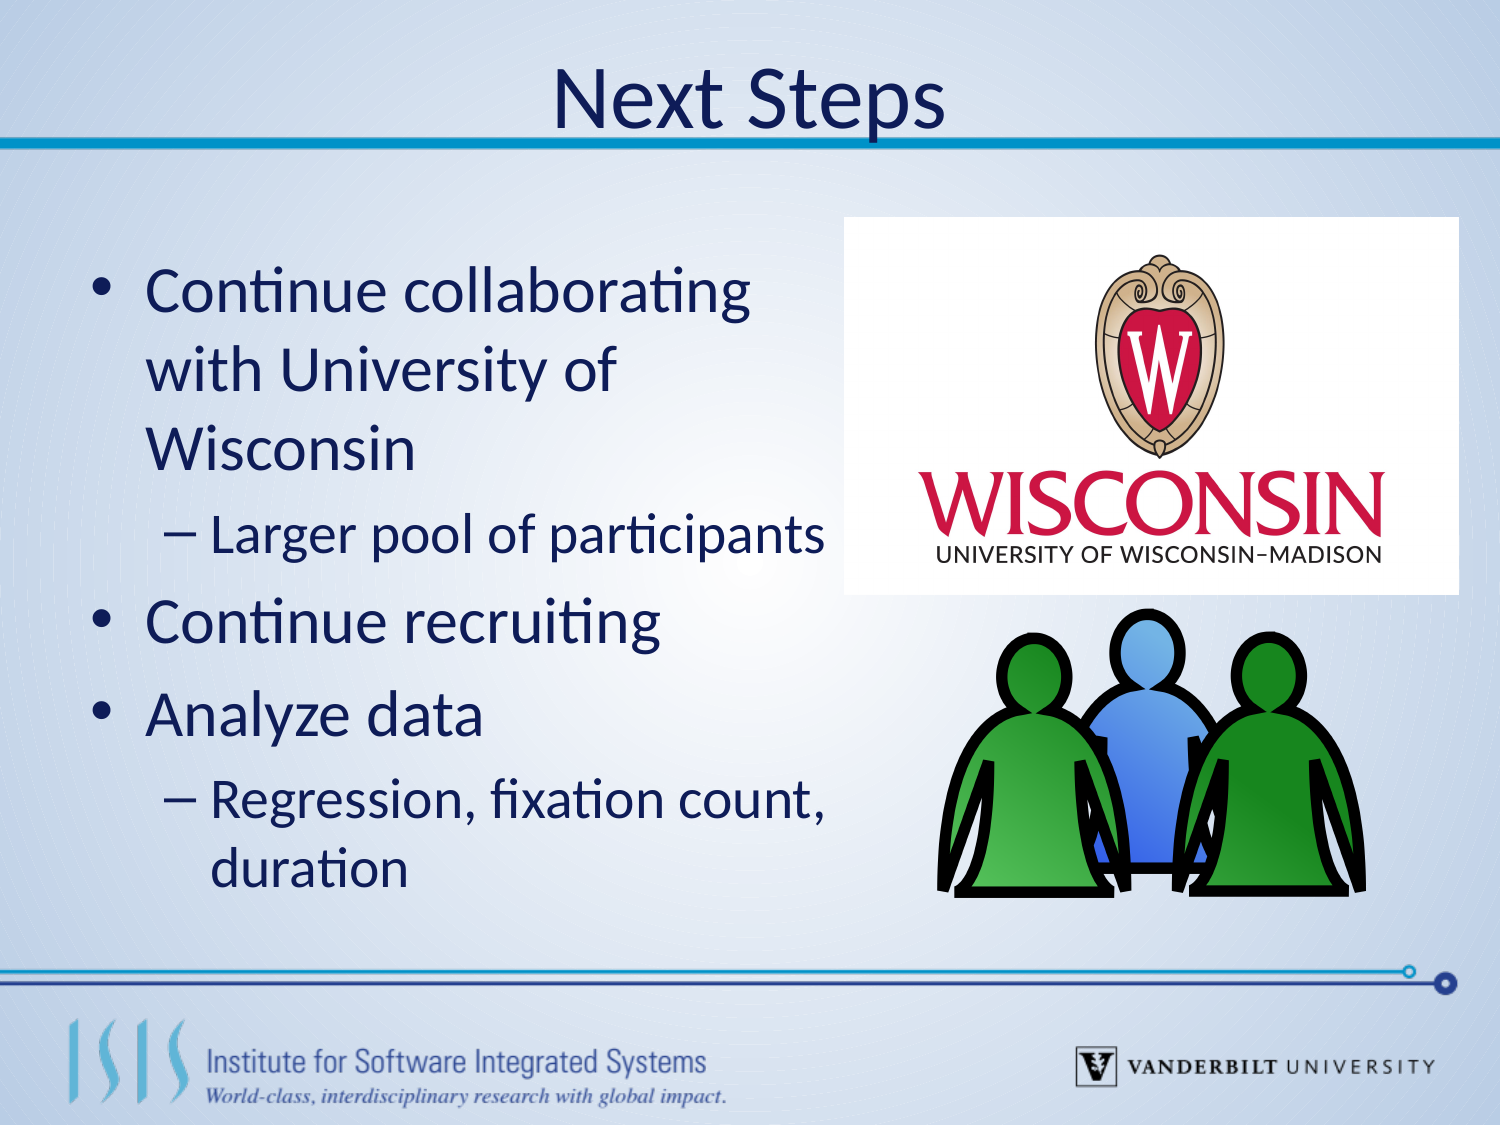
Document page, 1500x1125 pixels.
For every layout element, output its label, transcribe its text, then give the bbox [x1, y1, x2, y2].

list Continue collaborating with University of Wisconsin Larger pool of participants Continue recruiting Analyze data Regression, fixation count, duration [75, 238, 845, 982]
picture [923, 973, 1380, 982]
title Next Steps [75, 29, 1425, 155]
picture [844, 217, 1459, 970]
